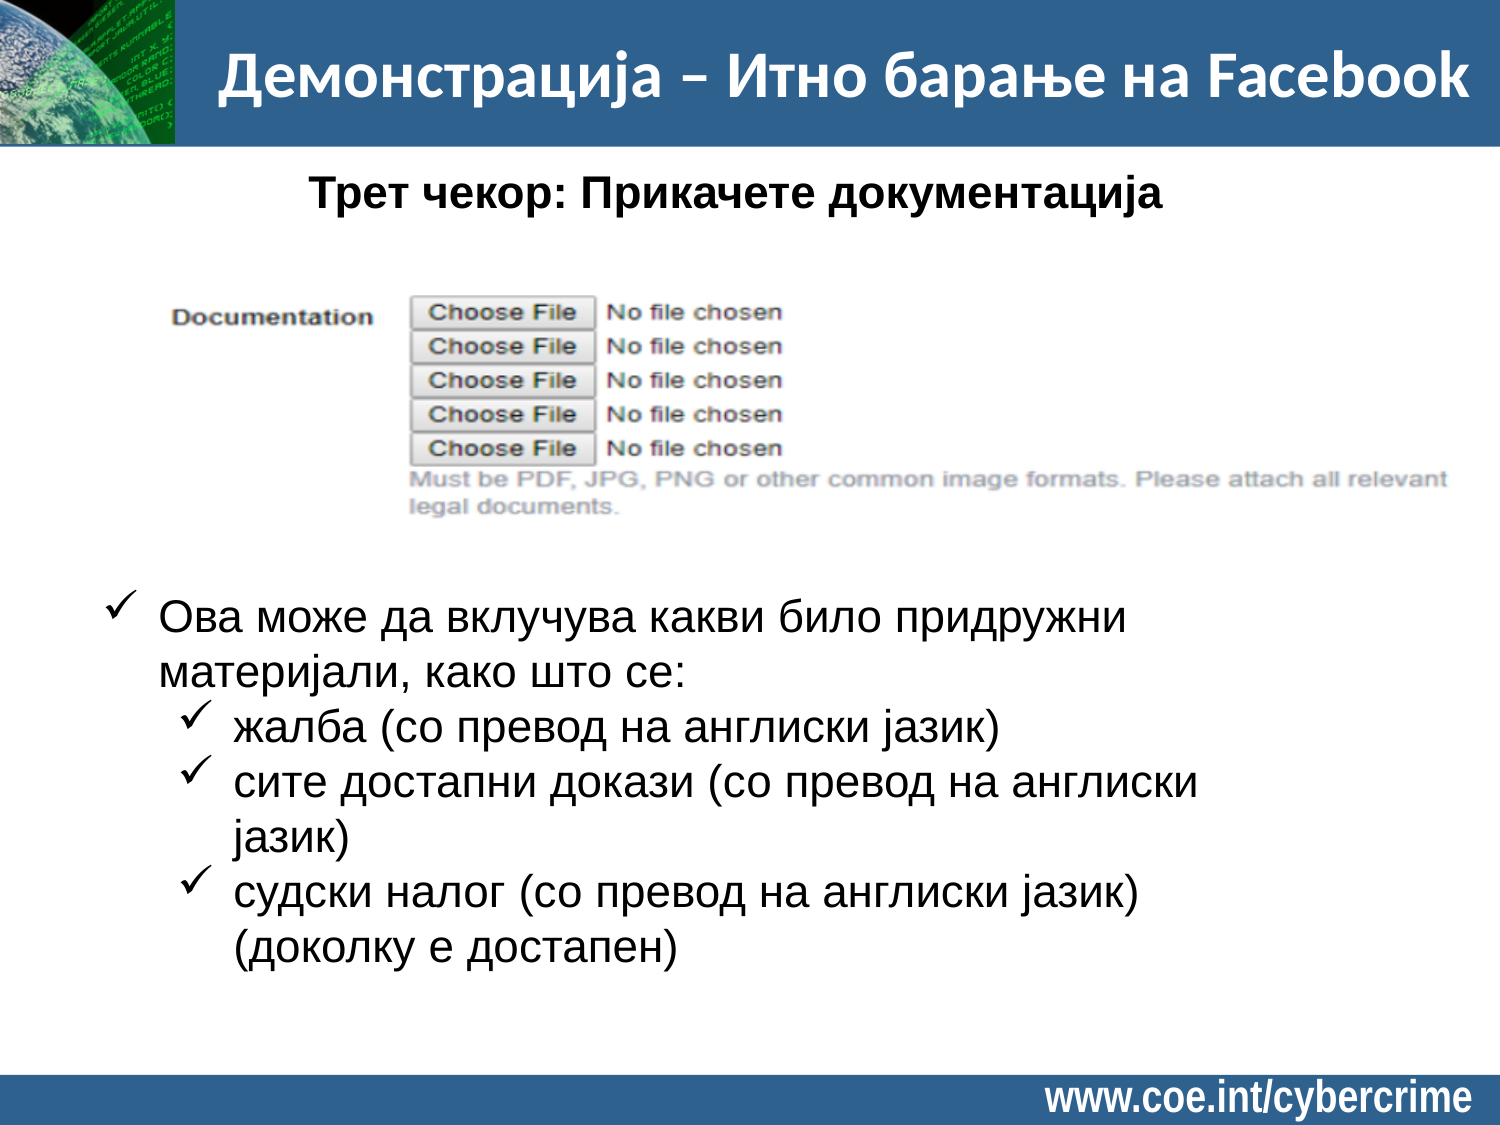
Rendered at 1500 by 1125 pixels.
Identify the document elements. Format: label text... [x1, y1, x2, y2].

text_box Трет чекор: Прикачете документација [31, 155, 1440, 226]
text_box www.coe.int/cybercrime [1030, 1059, 1500, 1125]
text_box Демонстрација – Итно барање на Facebook [177, 0, 1500, 149]
picture [30, 294, 1469, 522]
text_box Ова може да вклучува какви било придружни материјали, како што се: жалба (со превод на англиски јазик) сите достапни докази (со превод на англиски јазик) судски налог (со превод на англиски јазик) (доколку е достапен) [87, 579, 1280, 1035]
picture [0, 0, 175, 144]
text_box [0, 1073, 1030, 1125]
